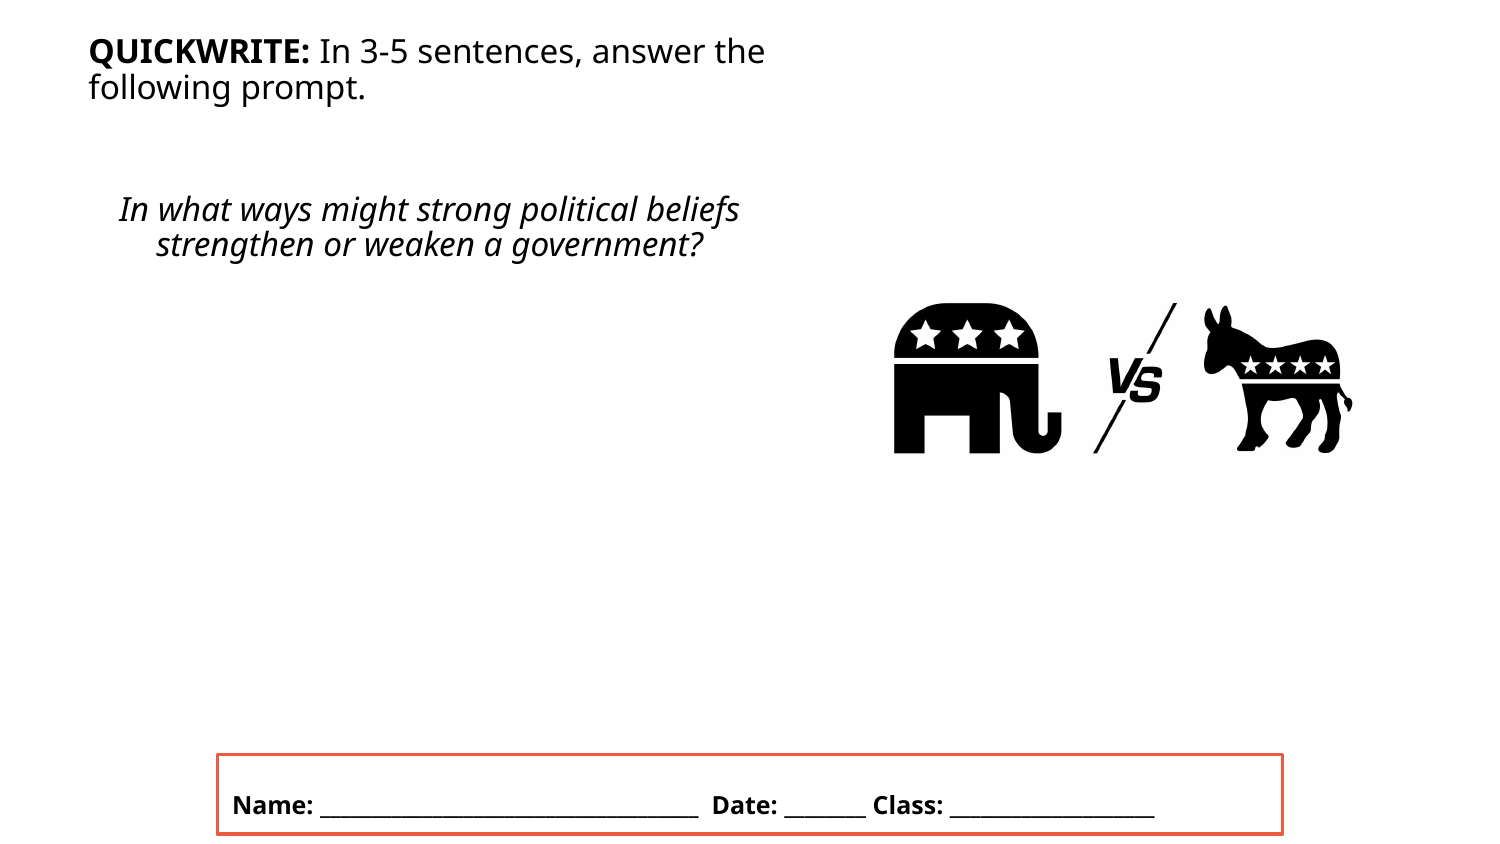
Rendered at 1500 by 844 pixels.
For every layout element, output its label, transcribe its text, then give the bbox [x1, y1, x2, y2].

list QUICKWRITE: In 3-5 sentences, answer the following prompt. In what ways might strong political beliefs strengthen or weaken a government? [77, 29, 783, 727]
text_box Name: _____________________________________ Date: ________ Class: ____________________ [217, 754, 1283, 834]
picture [800, 189, 1469, 566]
